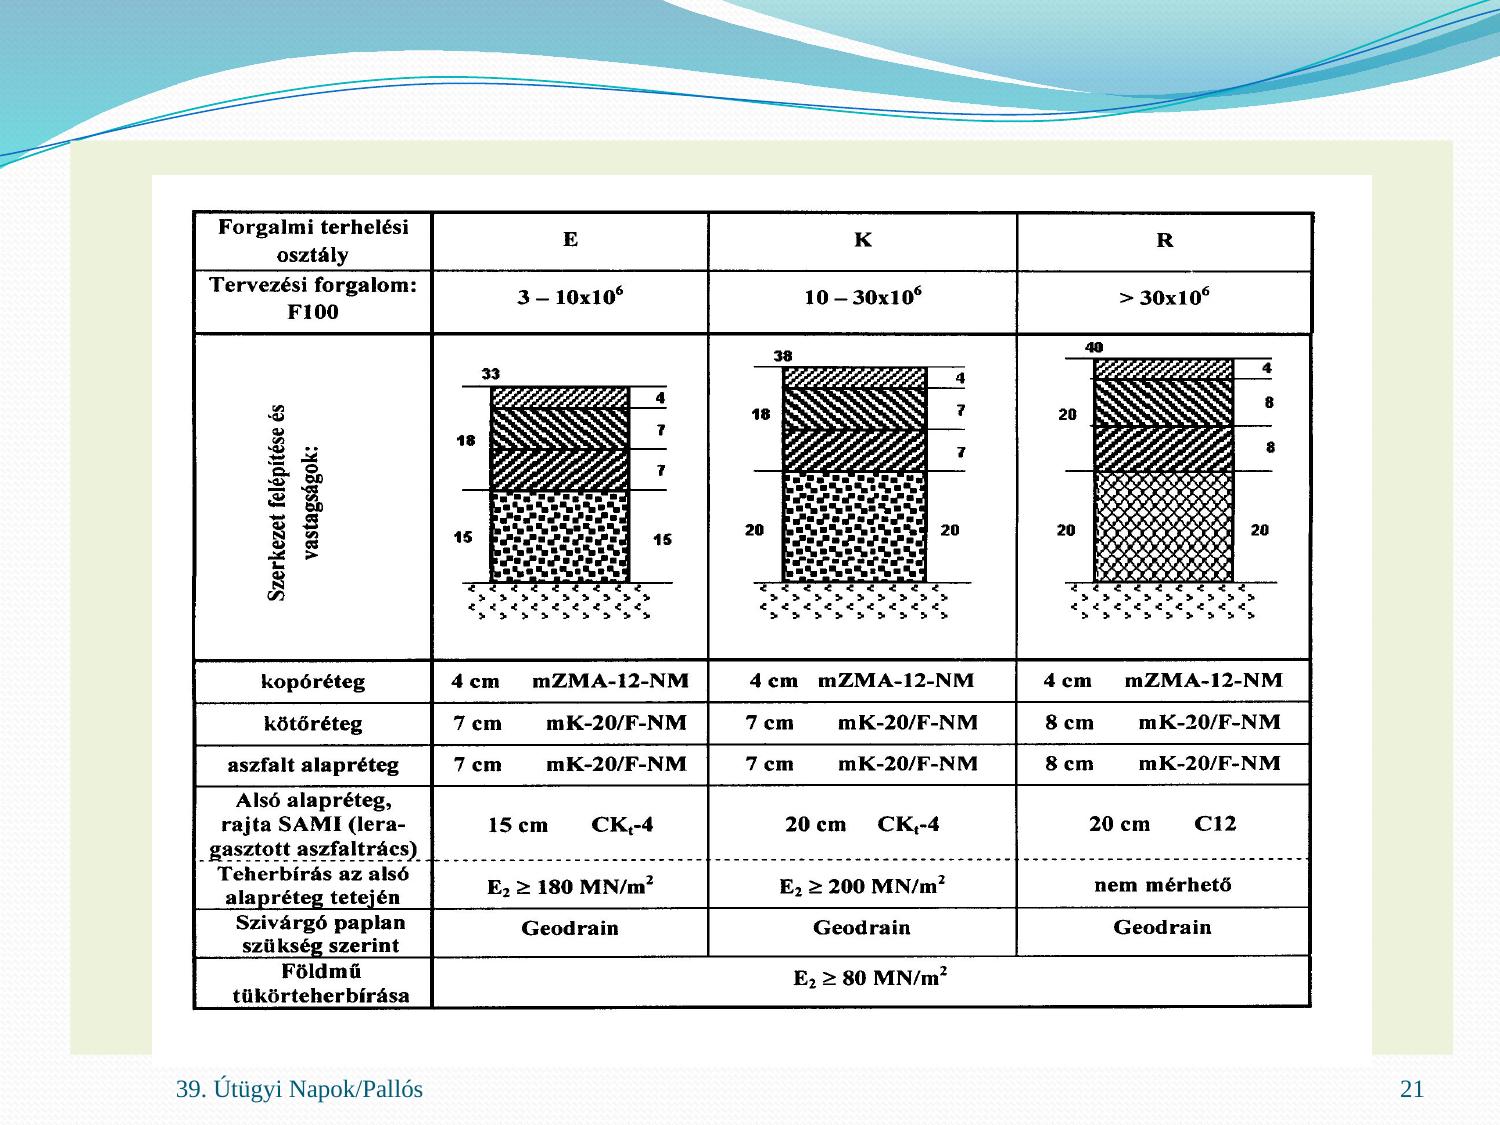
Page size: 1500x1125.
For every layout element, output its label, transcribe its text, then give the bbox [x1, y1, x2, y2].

list [70, 140, 1454, 1055]
slide_number 21 [1299, 1042, 1425, 1103]
footer 39. Útügyi Napok/Pallós [175, 1079, 988, 1103]
picture [152, 175, 1372, 1067]
